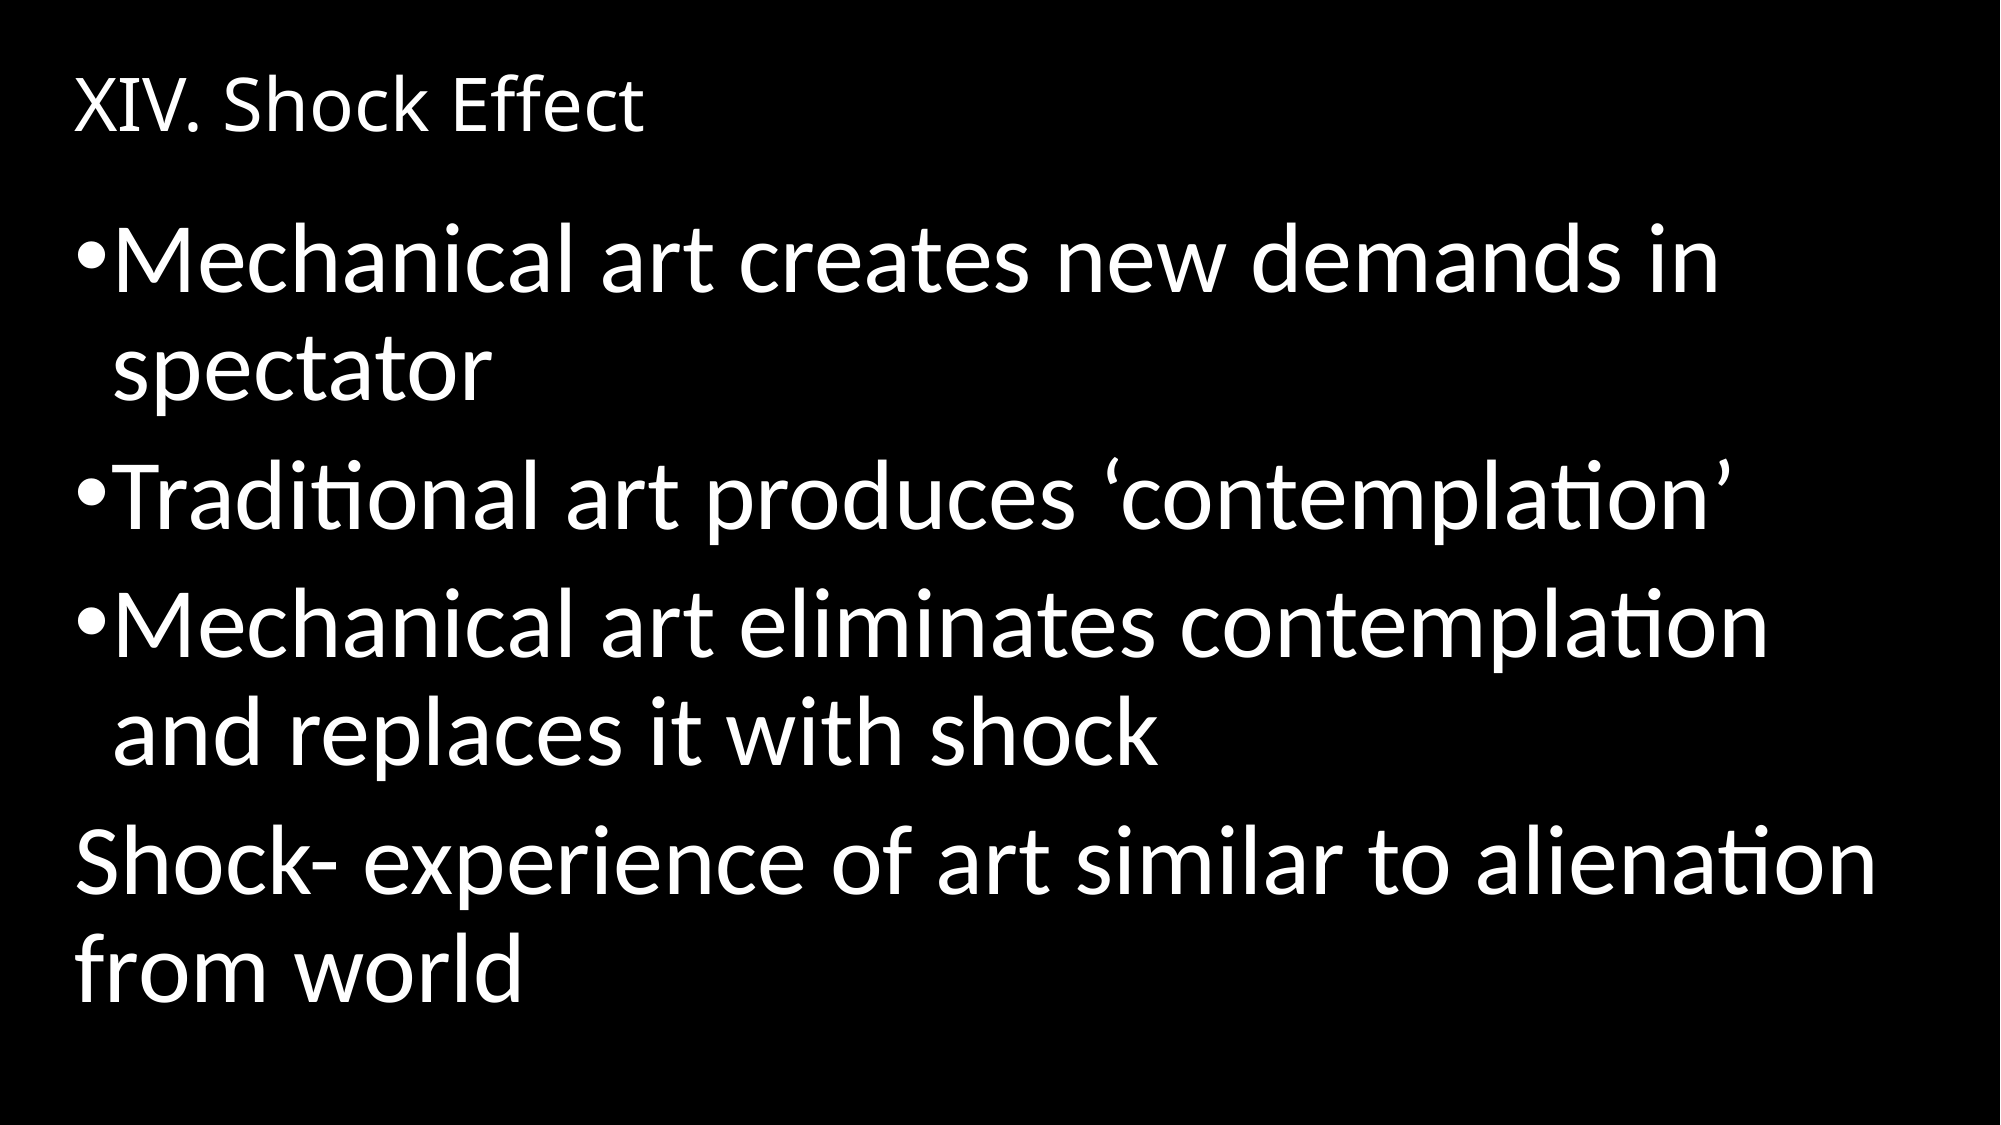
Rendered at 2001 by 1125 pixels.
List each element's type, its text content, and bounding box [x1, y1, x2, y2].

title XIV. Shock Effect [59, 59, 1909, 156]
list Mechanical art creates new demands in spectator Traditional art produces ‘contemplation’ Mechanical art eliminates contemplation and replaces it with shock Shock- experience of art similar to alienation from world [59, 198, 1928, 1066]
